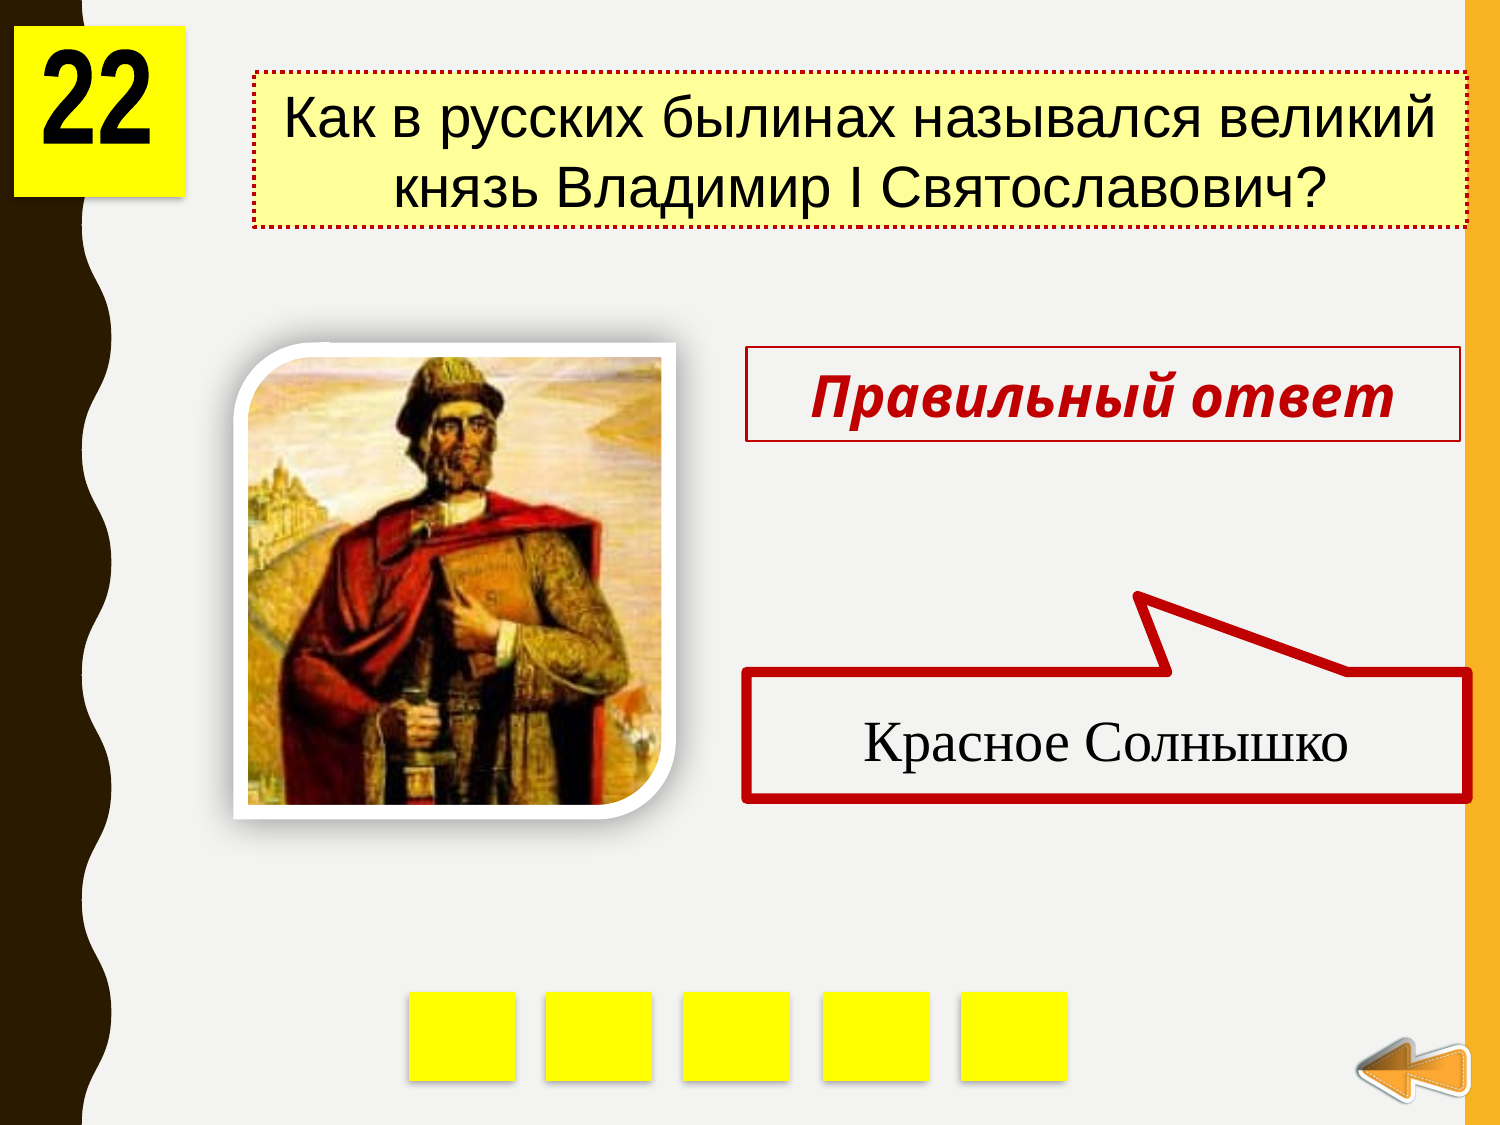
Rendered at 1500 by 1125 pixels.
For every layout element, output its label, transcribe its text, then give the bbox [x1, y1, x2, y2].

text_box Правильный ответ [745, 346, 1461, 442]
text_box [683, 992, 790, 1081]
text_box [13, 25, 185, 198]
text_box Как в русских былинах назывался великий князь Владимир I Святославович? [253, 72, 1468, 227]
text_box [823, 992, 930, 1081]
text_box [545, 992, 652, 1081]
text_box Красное Солнышко [745, 595, 1469, 800]
text_box [409, 992, 516, 1081]
picture [1352, 1036, 1472, 1106]
picture [240, 349, 669, 813]
text_box [960, 992, 1068, 1081]
